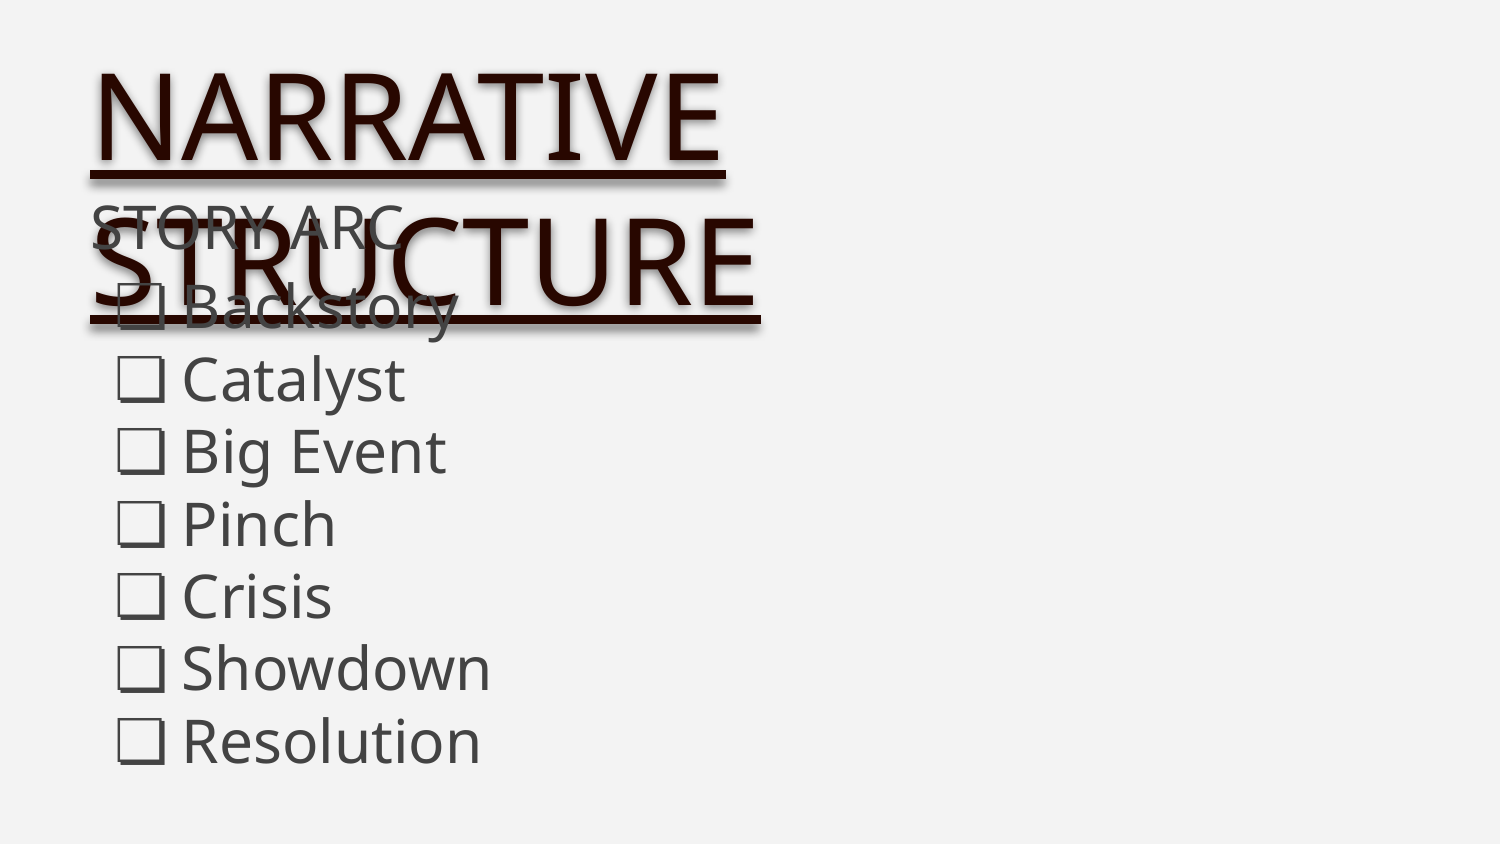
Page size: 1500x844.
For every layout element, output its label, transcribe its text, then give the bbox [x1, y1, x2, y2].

text_box NARRATIVE STRUCTURE [75, 24, 1425, 174]
text_box STORY ARC [75, 174, 1425, 247]
text_box Backstory Catalyst Big Event Pinch Crisis Showdown Resolution [91, 253, 1425, 844]
